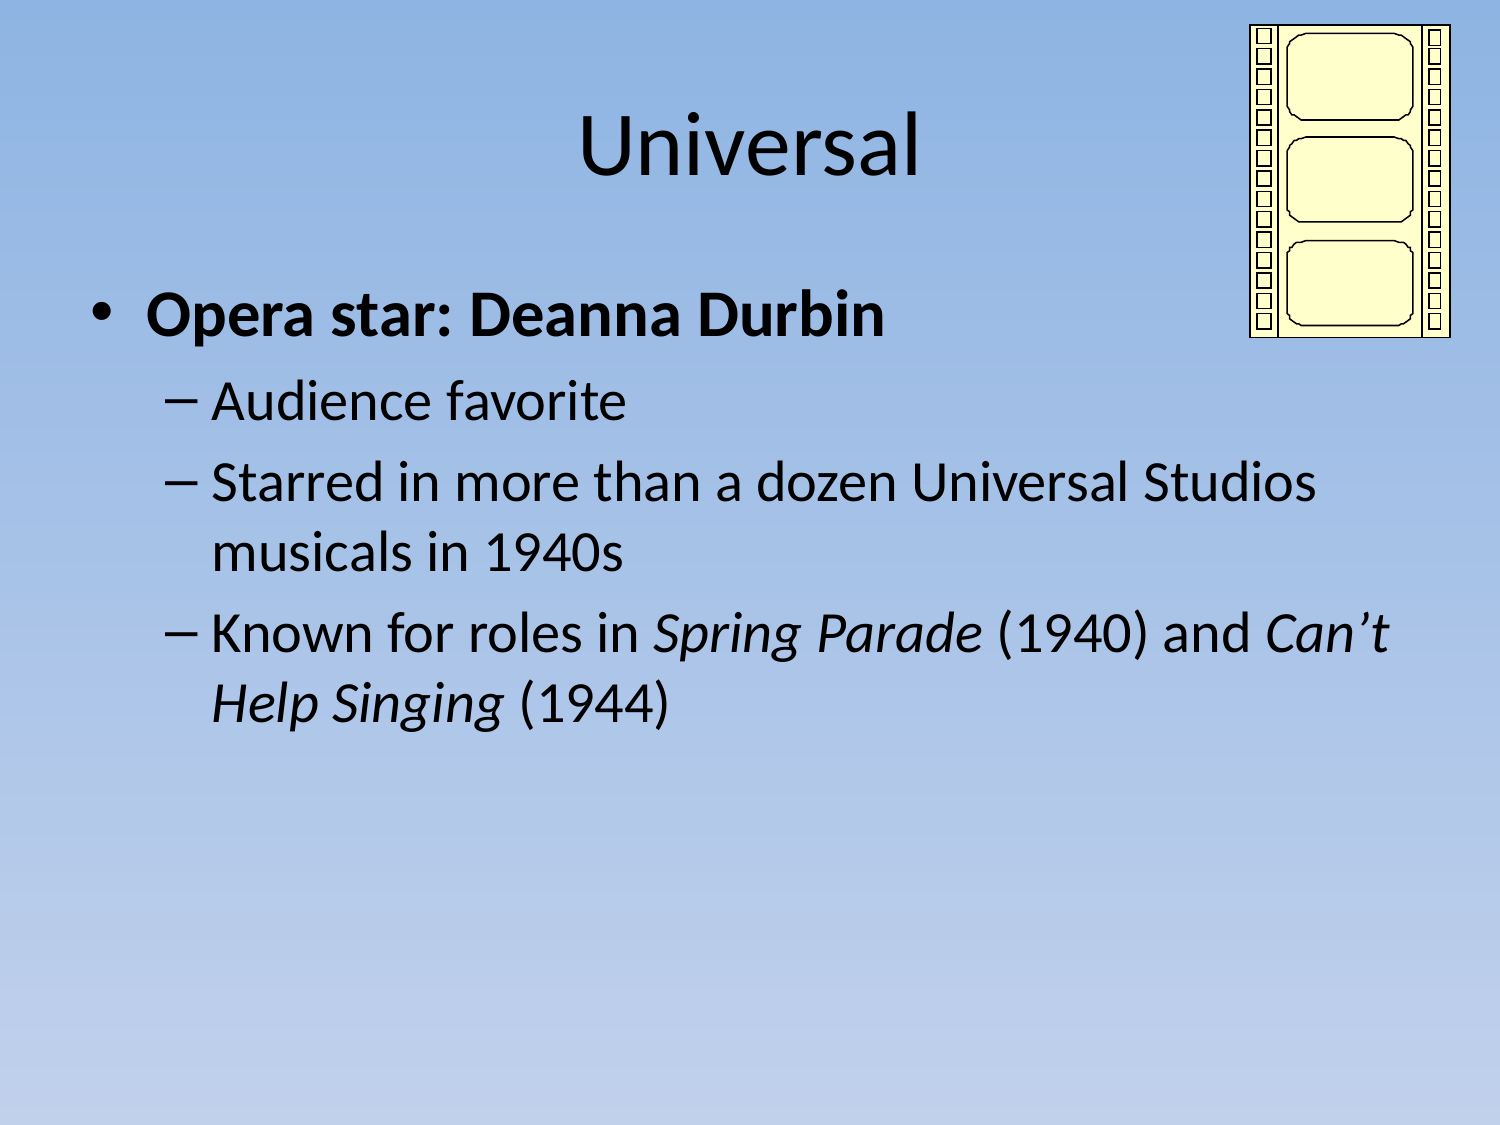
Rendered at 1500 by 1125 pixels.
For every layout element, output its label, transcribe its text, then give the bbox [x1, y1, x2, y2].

list Opera star: Deanna Durbin Audience favorite Starred in more than a dozen Universal Studios musicals in 1940s Known for roles in Spring Parade (1940) and Can’t Help Singing (1944) [75, 262, 1425, 1005]
text_box [1250, 24, 1451, 338]
title Universal [75, 45, 1250, 233]
